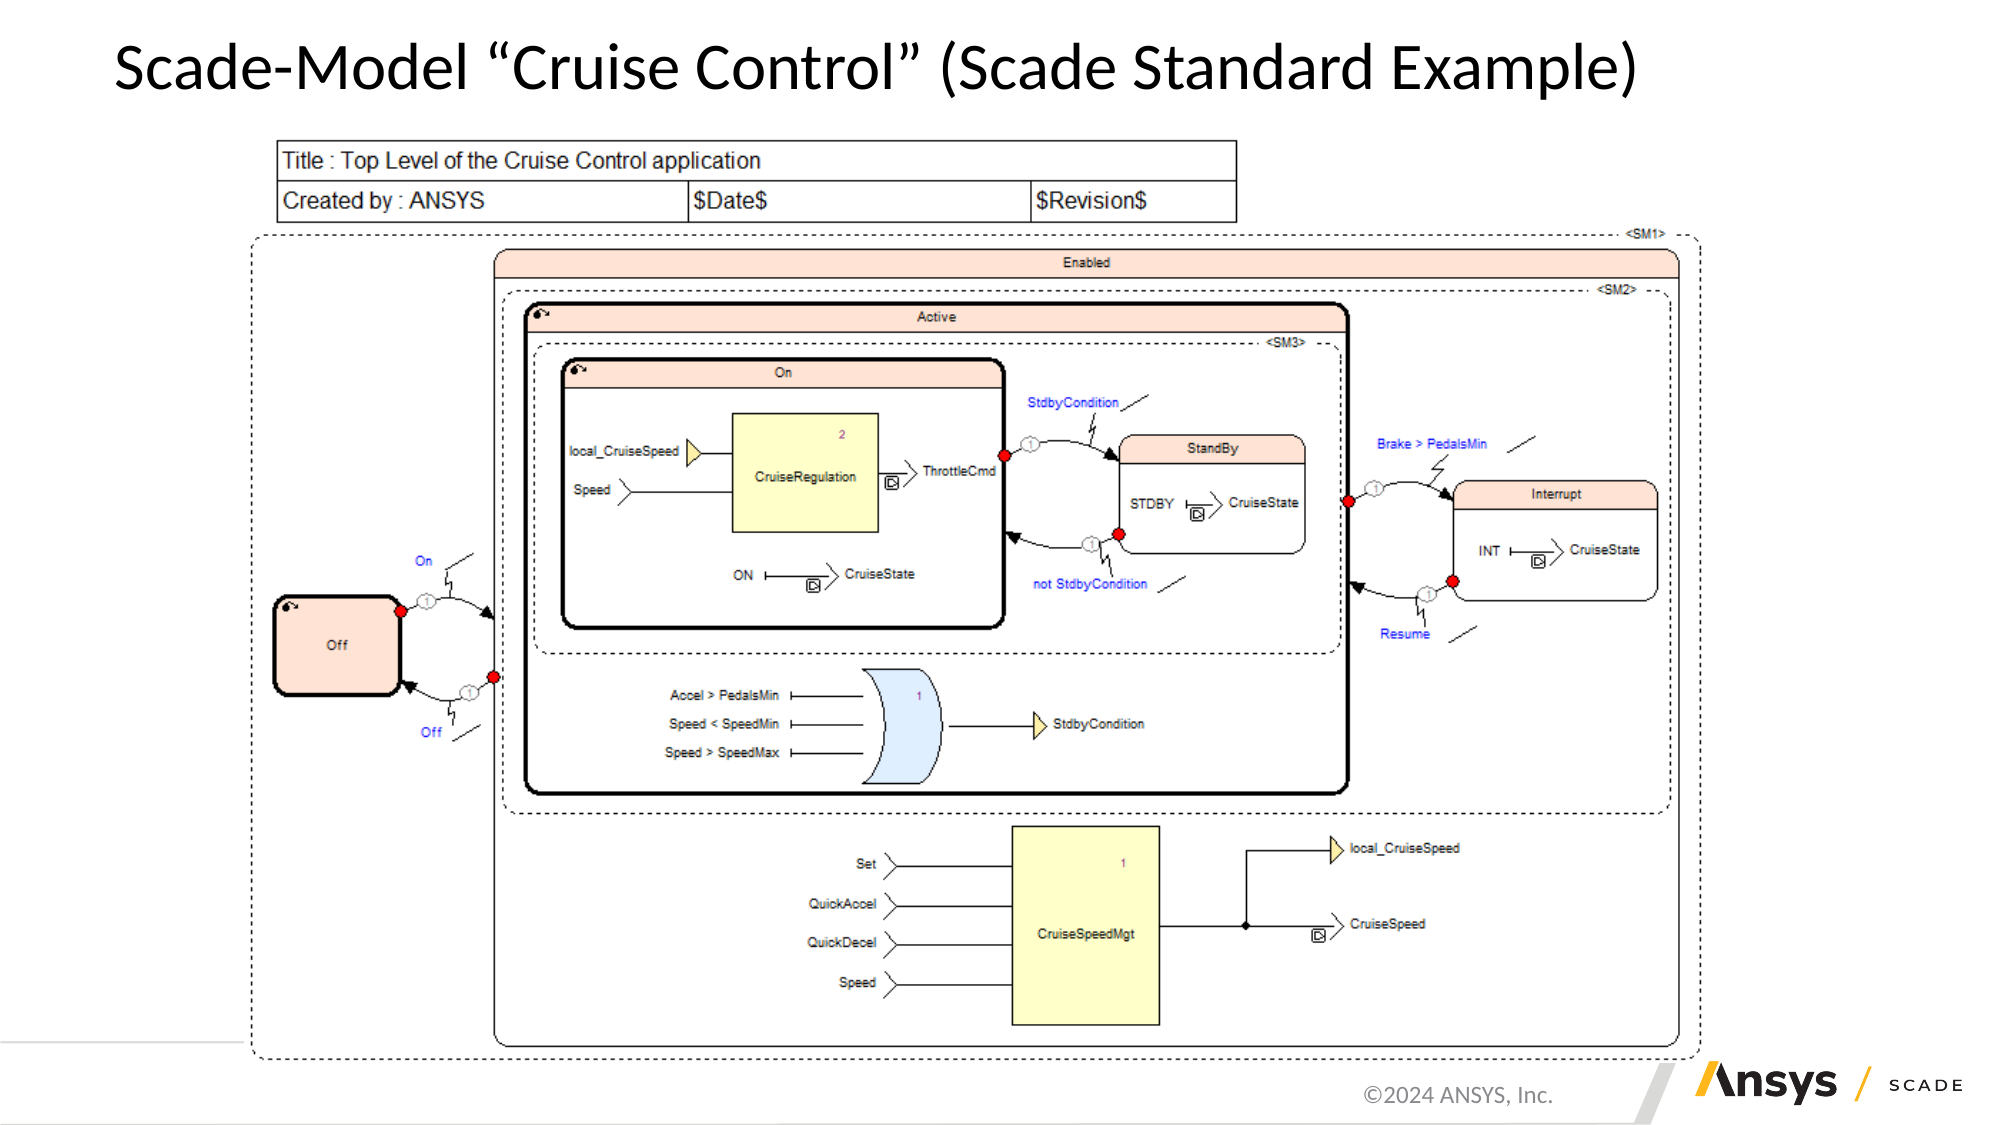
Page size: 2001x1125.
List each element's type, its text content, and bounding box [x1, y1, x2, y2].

picture [0, 0, 2000, 1125]
title Scade-Model “Cruise Control” (Scade Standard Example) [99, 24, 1900, 164]
